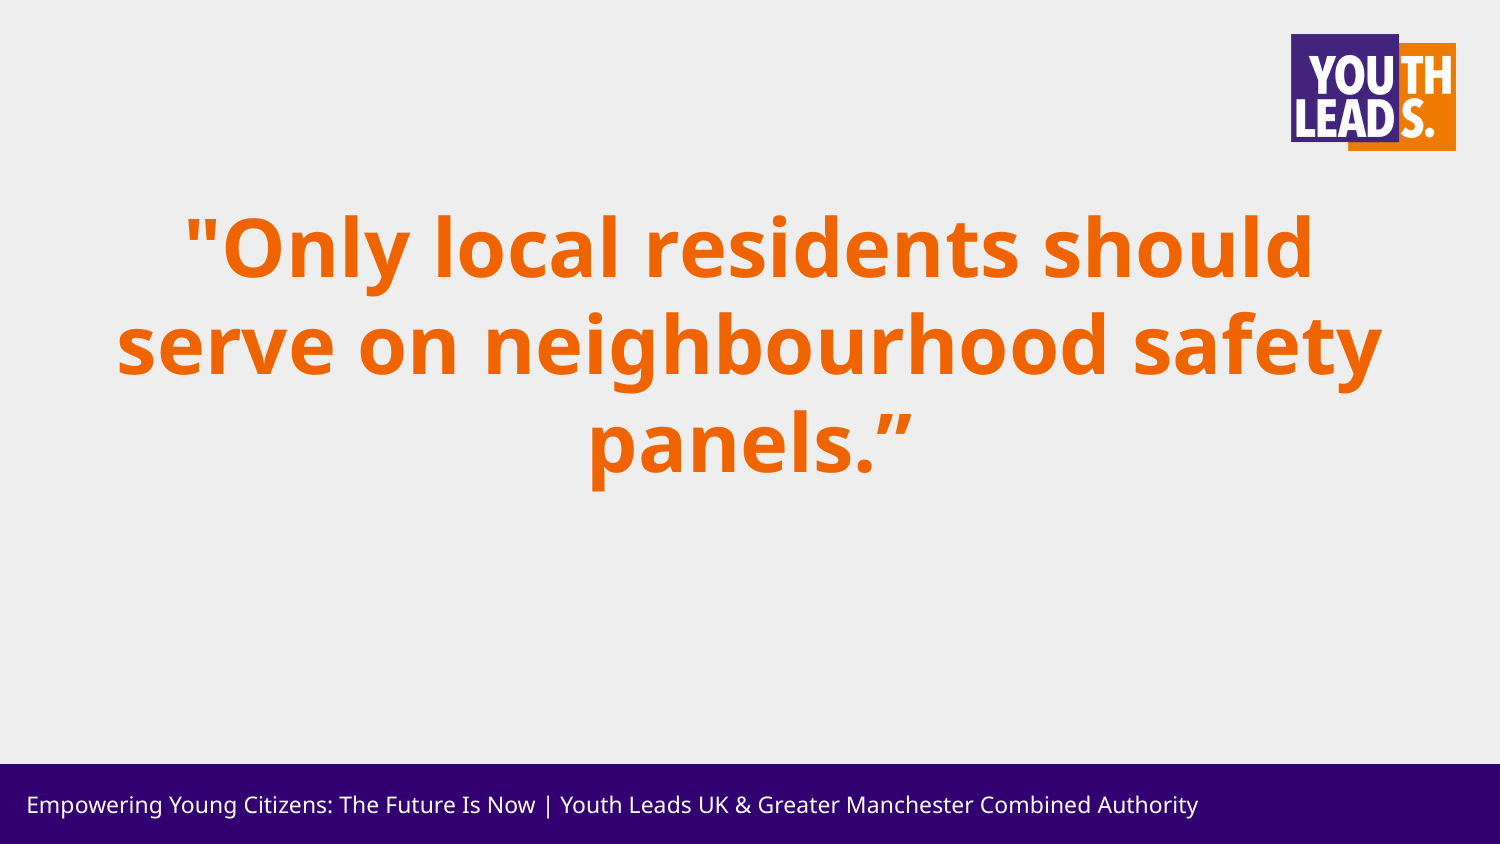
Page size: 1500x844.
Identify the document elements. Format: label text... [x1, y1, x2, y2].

title "Only local residents should serve on neighbourhood safety panels.” [51, 181, 1449, 504]
picture [1291, 34, 1456, 151]
